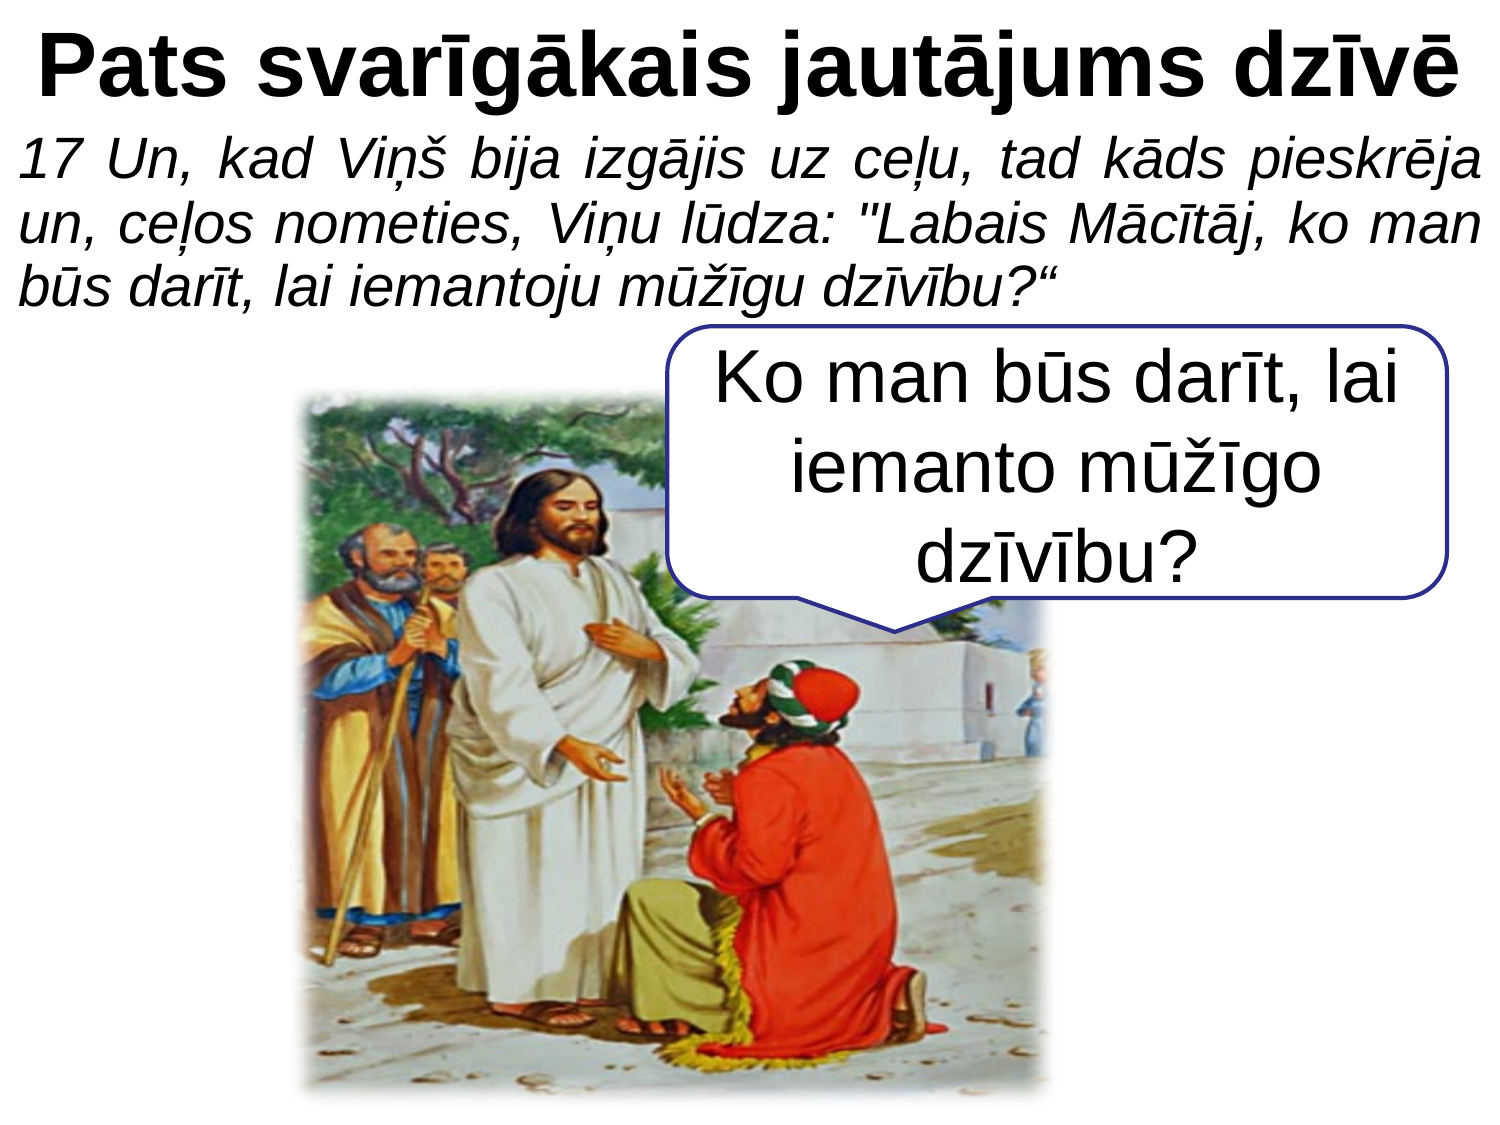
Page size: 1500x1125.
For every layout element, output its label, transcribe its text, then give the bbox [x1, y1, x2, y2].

picture [289, 385, 1058, 1108]
list 17 Un, kad Viņš bija izgājis uz ceļu, tad kāds pieskrēja un, ceļos nometies, Viņu lūdza: "Labais Mācītāj, ko man būs darīt, lai iemantoju mūžīgu dzīvību?“ [0, 148, 1500, 292]
title Pats svarīgākais jautājums dzīvē [0, 0, 1500, 148]
text_box Ko man būs darīt, lai iemanto mūžīgo dzīvību? [665, 324, 1450, 601]
